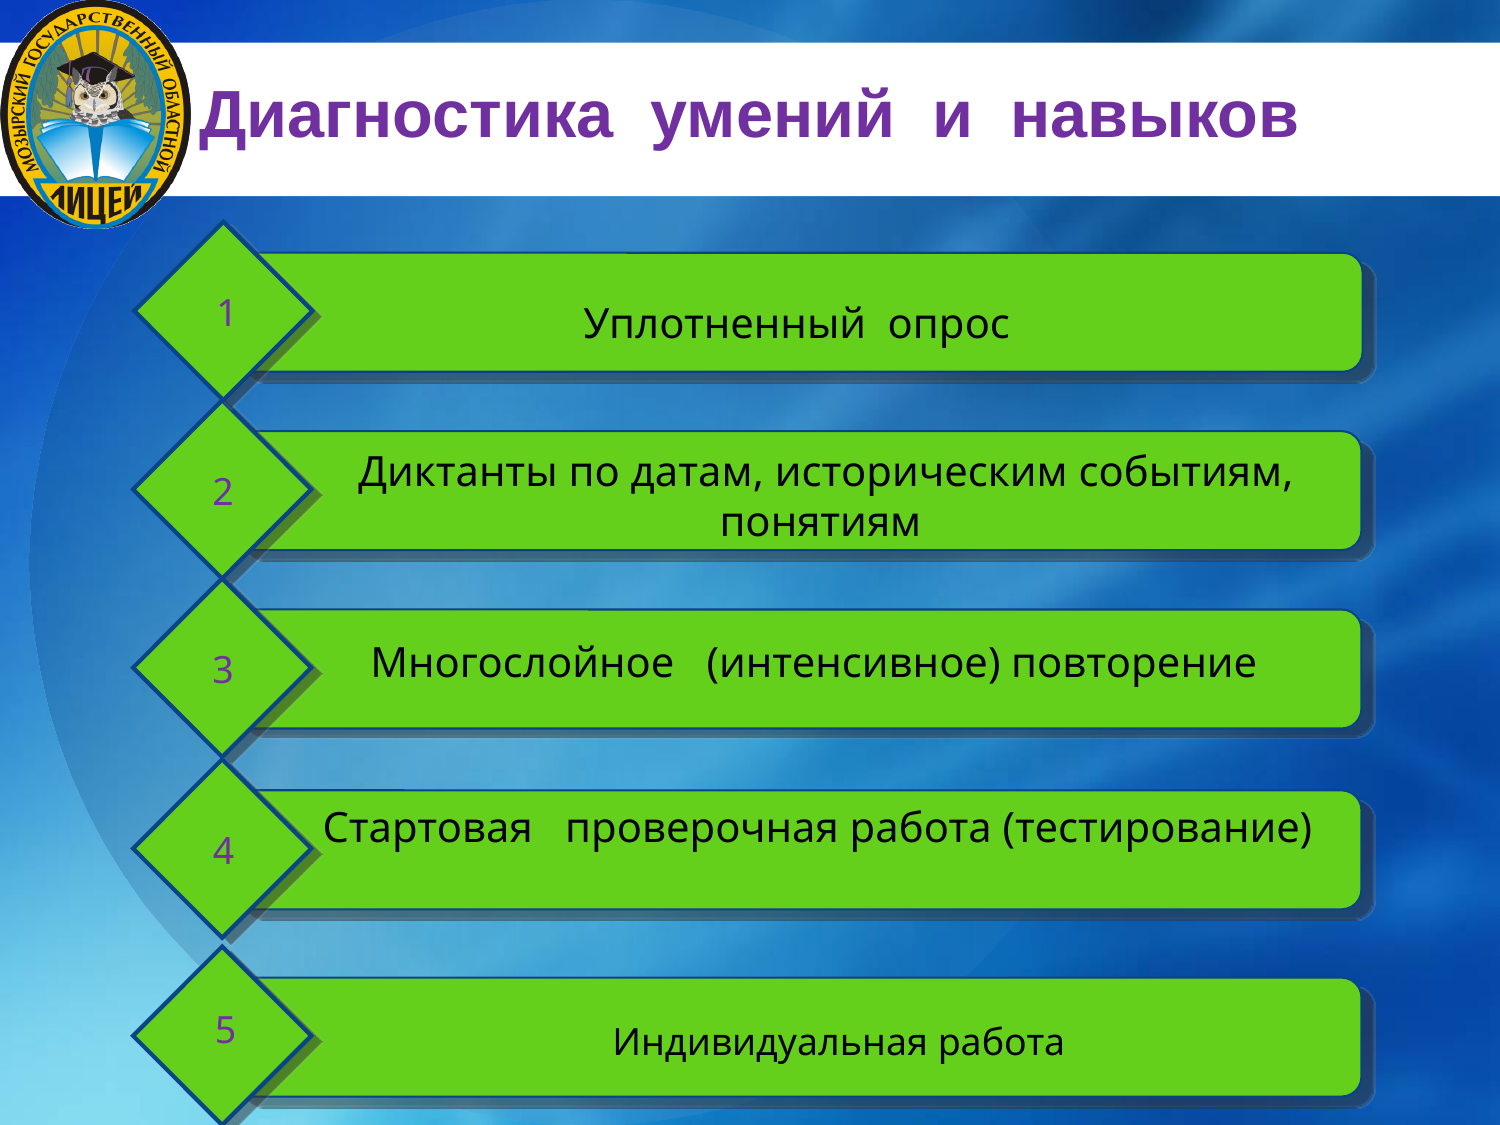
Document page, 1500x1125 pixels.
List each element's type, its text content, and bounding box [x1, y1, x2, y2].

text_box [132, 408, 1362, 577]
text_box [132, 759, 1362, 938]
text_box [132, 578, 1362, 758]
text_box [132, 946, 1362, 1125]
title Диагностика умений и навыков [196, 36, 1500, 185]
picture [0, 0, 1500, 1125]
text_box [134, 221, 1363, 401]
